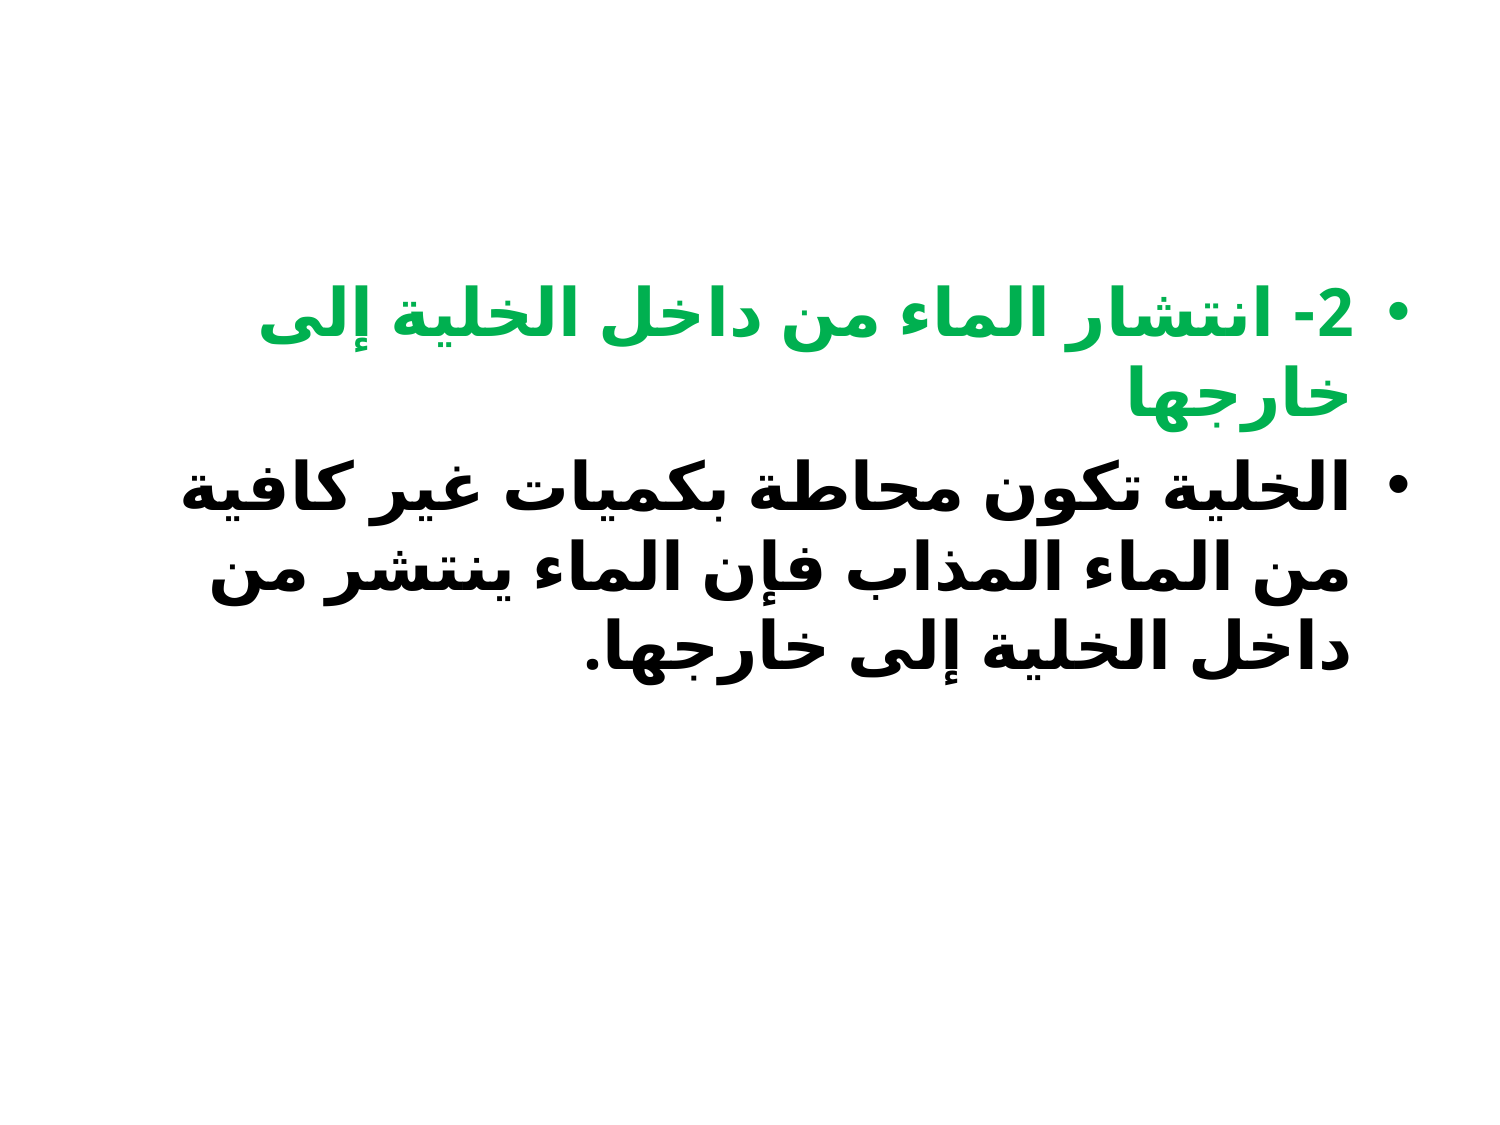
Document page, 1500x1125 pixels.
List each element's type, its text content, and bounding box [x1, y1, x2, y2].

list 2- انتشار الماء من داخل الخلية إلى خارجها الخلية تكون محاطة بكميات غير كافية من الماء المذاب فإن الماء ينتشر من داخل الخلية إلى خارجها. [75, 262, 1425, 1005]
